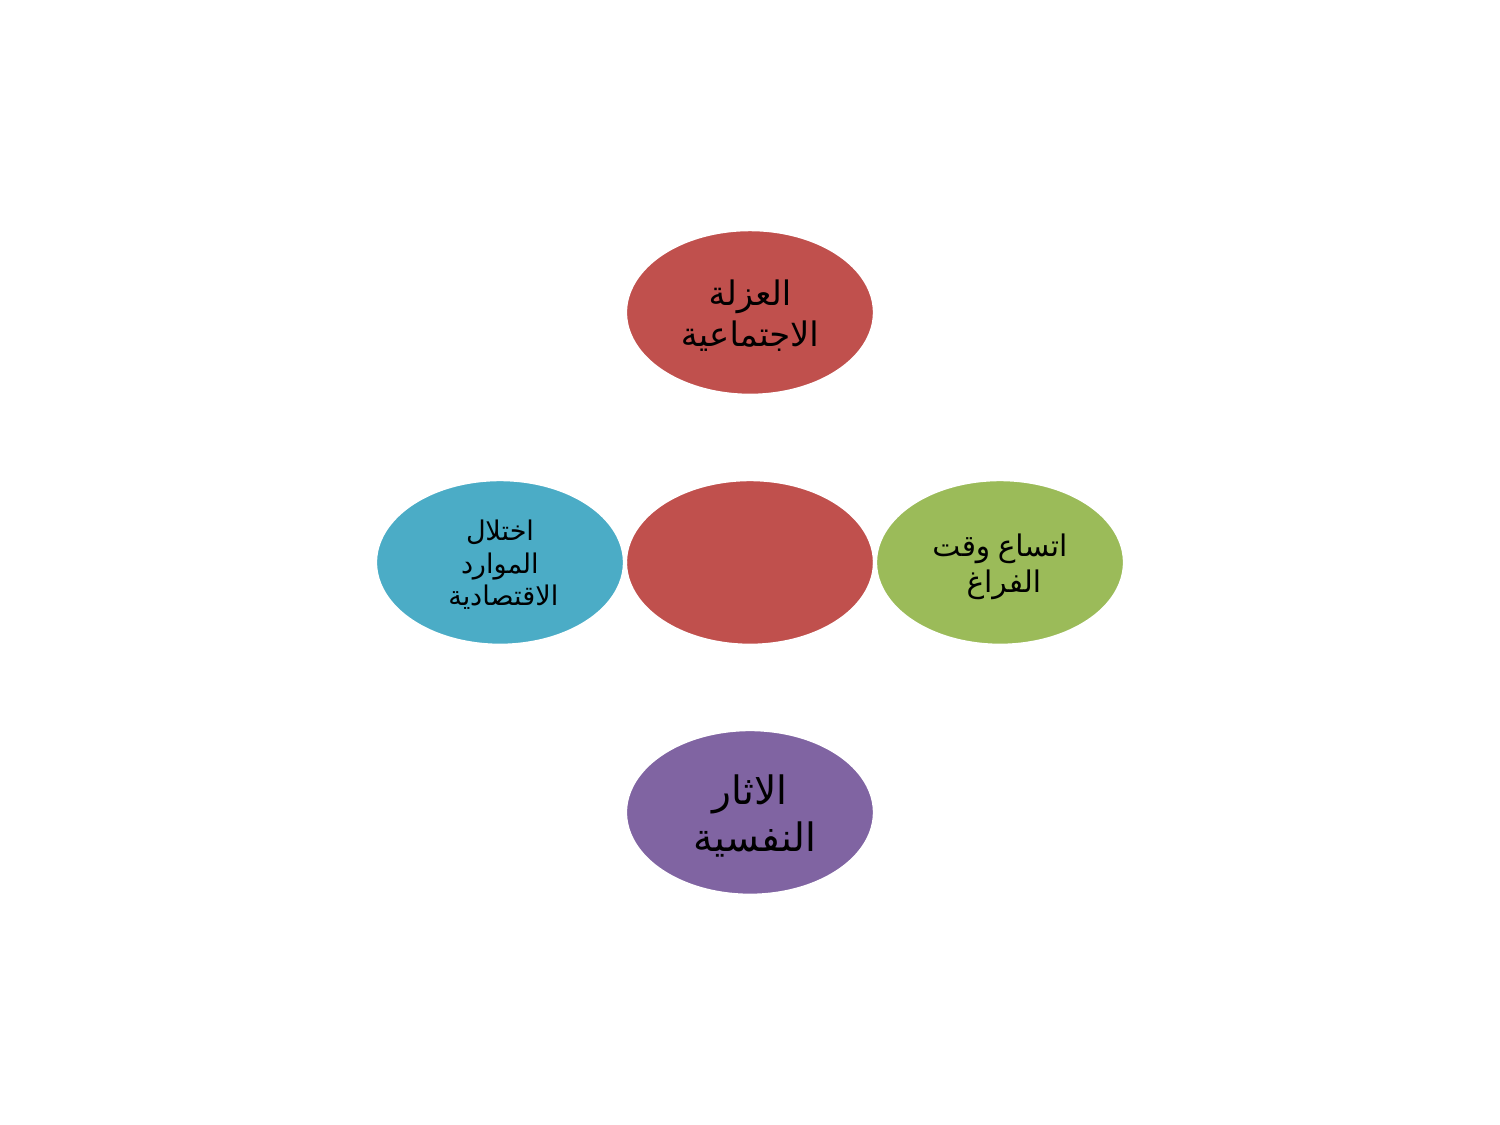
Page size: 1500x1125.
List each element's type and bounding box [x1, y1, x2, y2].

text_box [249, 228, 1251, 897]
